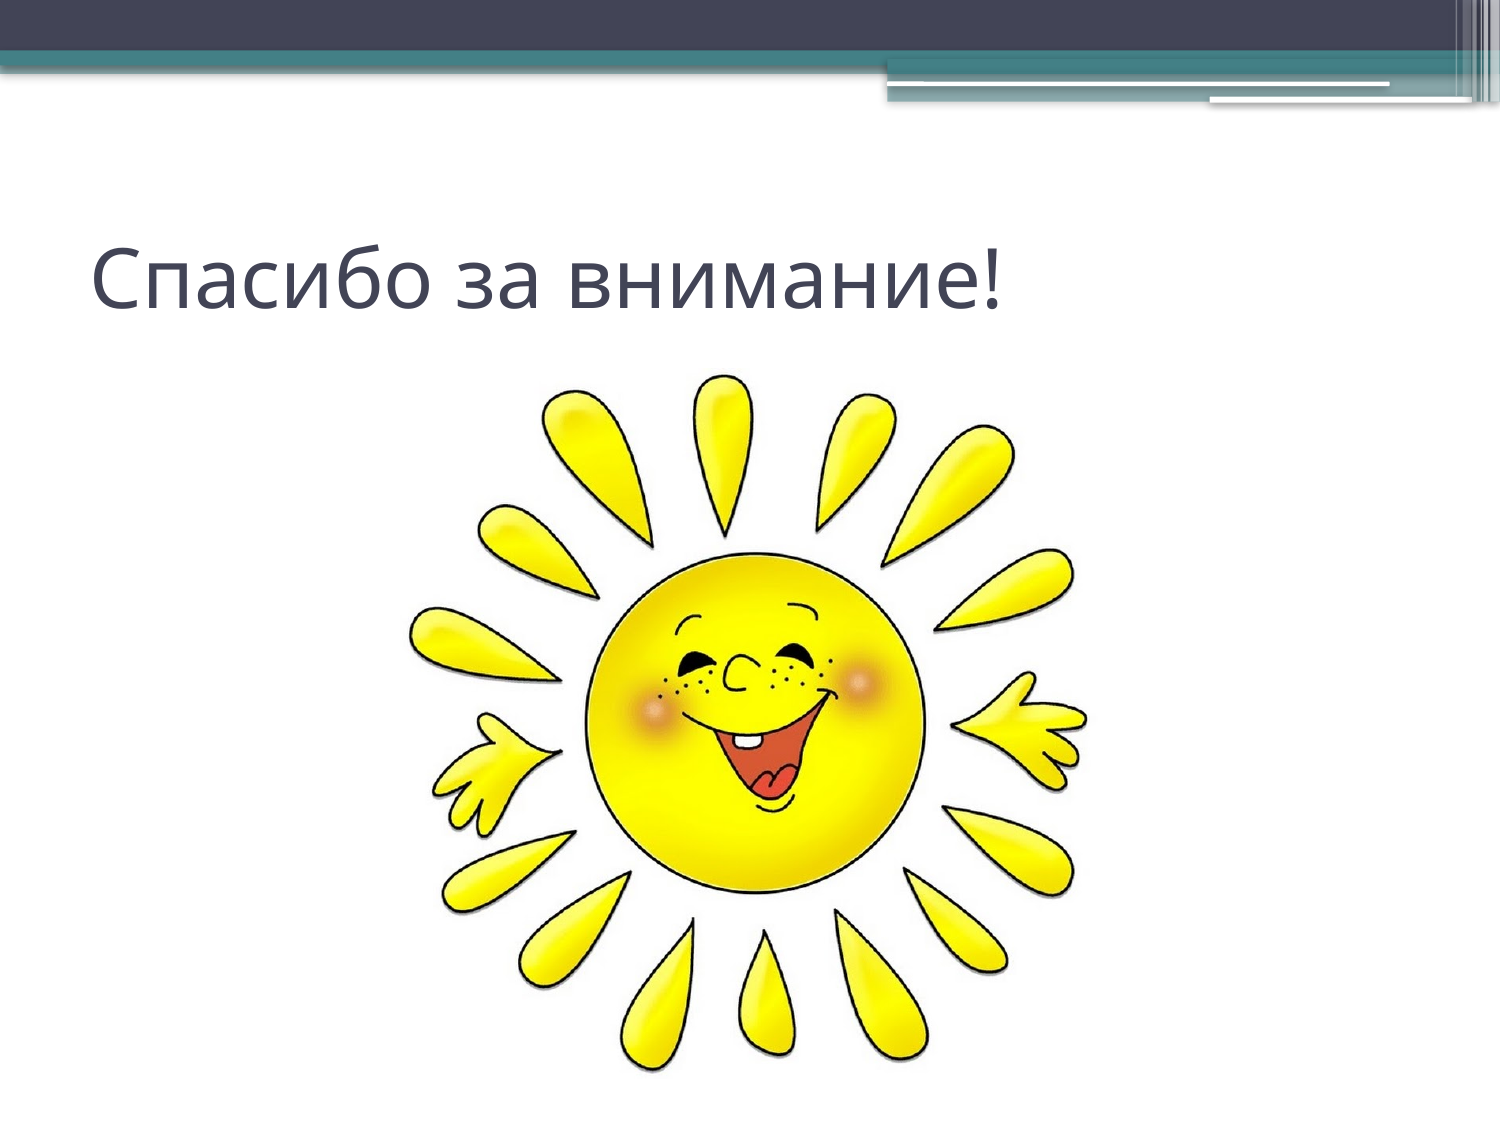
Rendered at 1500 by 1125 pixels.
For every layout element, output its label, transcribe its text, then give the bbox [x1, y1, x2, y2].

title Спасибо за внимание! [75, 187, 1425, 363]
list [394, 368, 1105, 1079]
